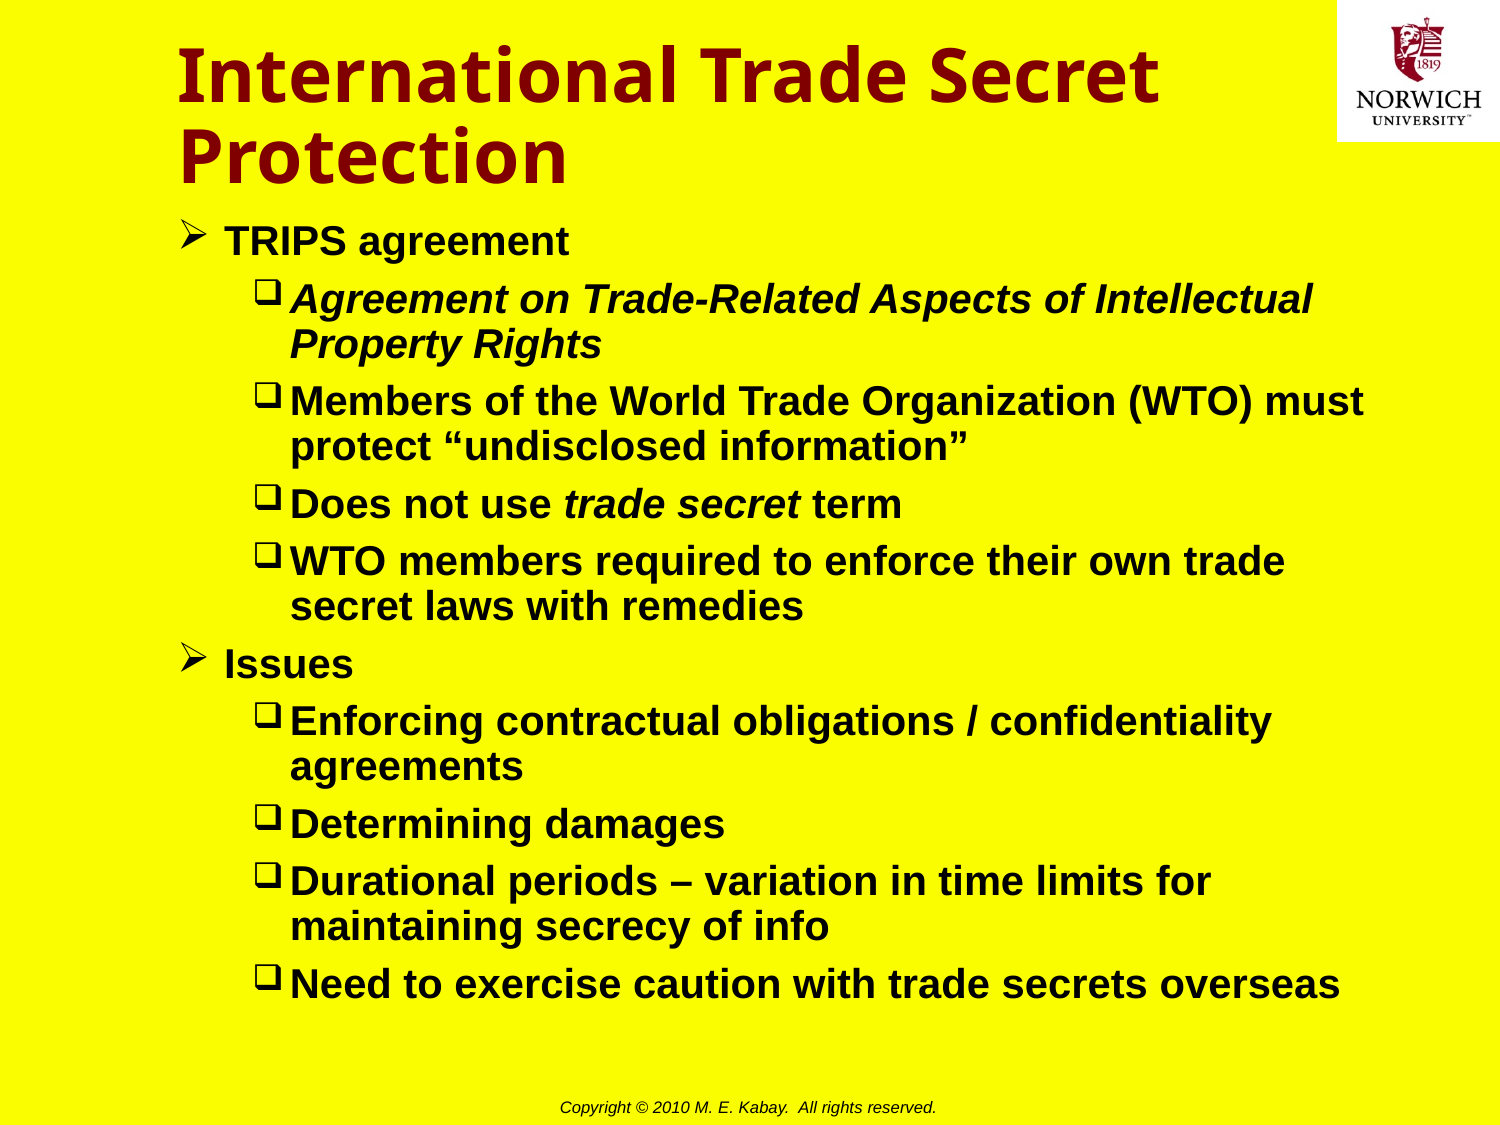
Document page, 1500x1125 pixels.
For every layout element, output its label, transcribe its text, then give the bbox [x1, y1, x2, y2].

title International Trade Secret Protection [161, 24, 1339, 211]
list TRIPS agreement Agreement on Trade-Related Aspects of Intellectual Property Rights Members of the World Trade Organization (WTO) must protect “undisclosed information” Does not use trade secret term WTO members required to enforce their own trade secret laws with remedies Issues Enforcing contractual obligations / confidentiality agreements Determining damages Durational periods – variation in time limits for maintaining secrecy of info Need to exercise caution with trade secrets overseas [161, 211, 1426, 1076]
picture [1337, 0, 1500, 142]
